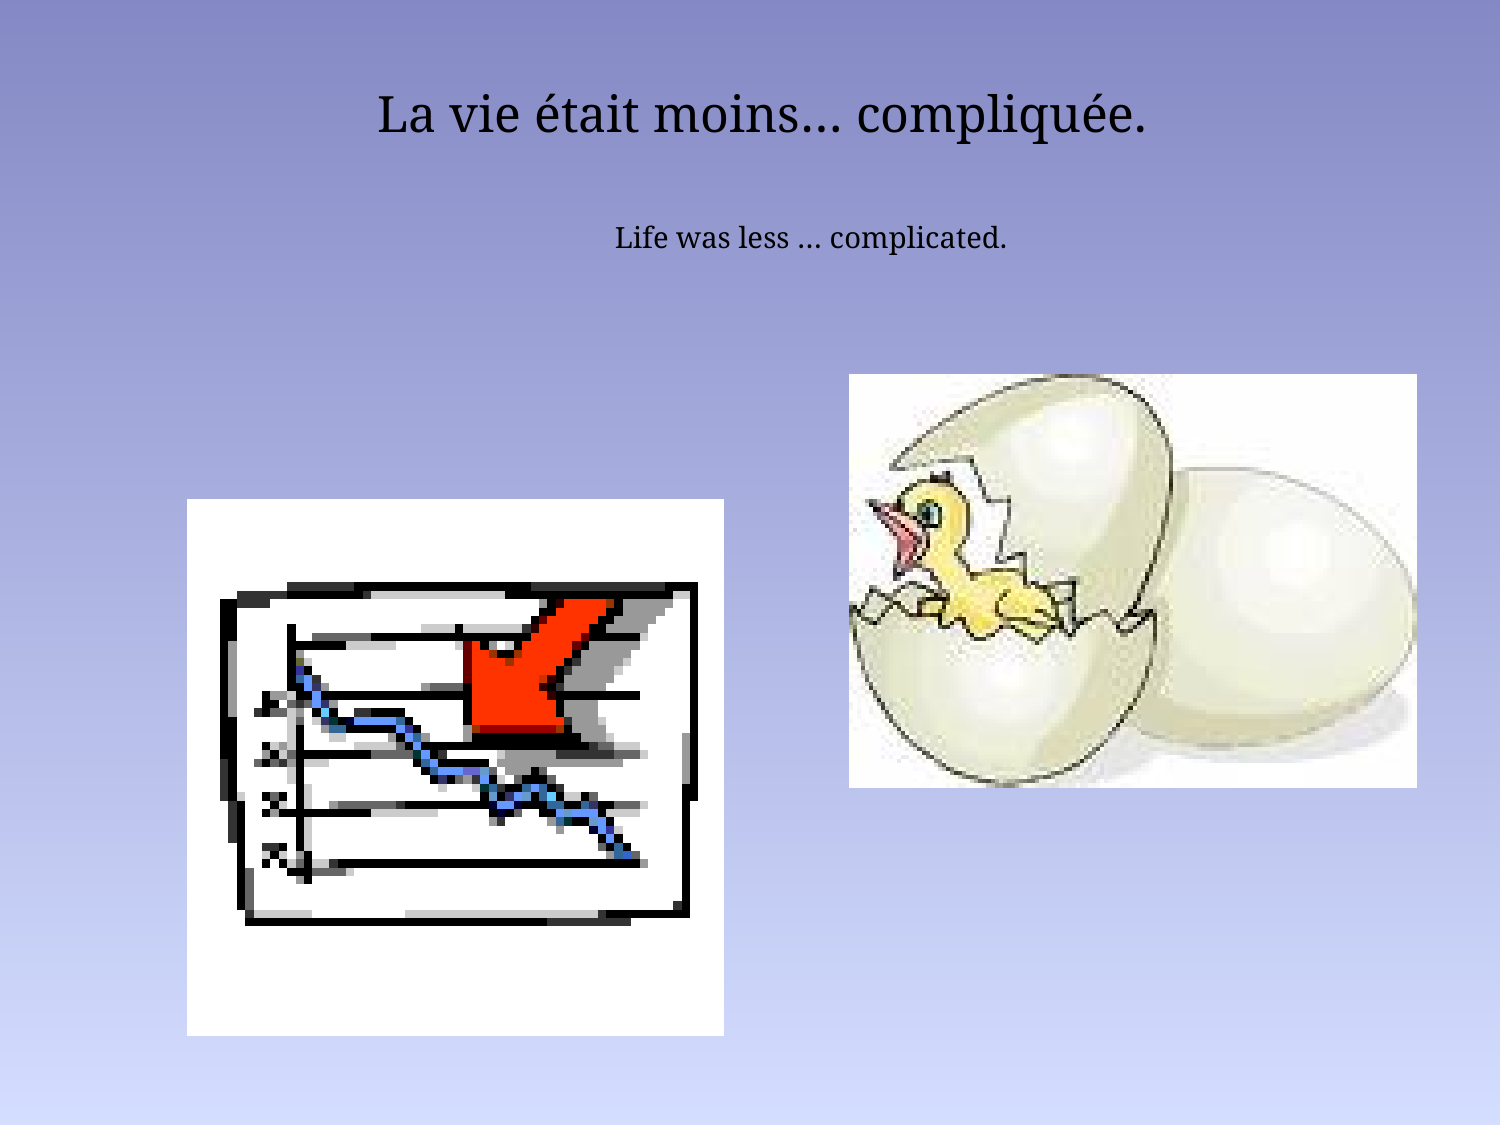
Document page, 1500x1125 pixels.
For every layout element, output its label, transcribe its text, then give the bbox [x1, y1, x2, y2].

picture [187, 499, 724, 1036]
picture [849, 374, 1417, 788]
text_box Life was less … complicated. [599, 212, 1038, 263]
text_box La vie était moins… compliquée. [362, 74, 1213, 150]
